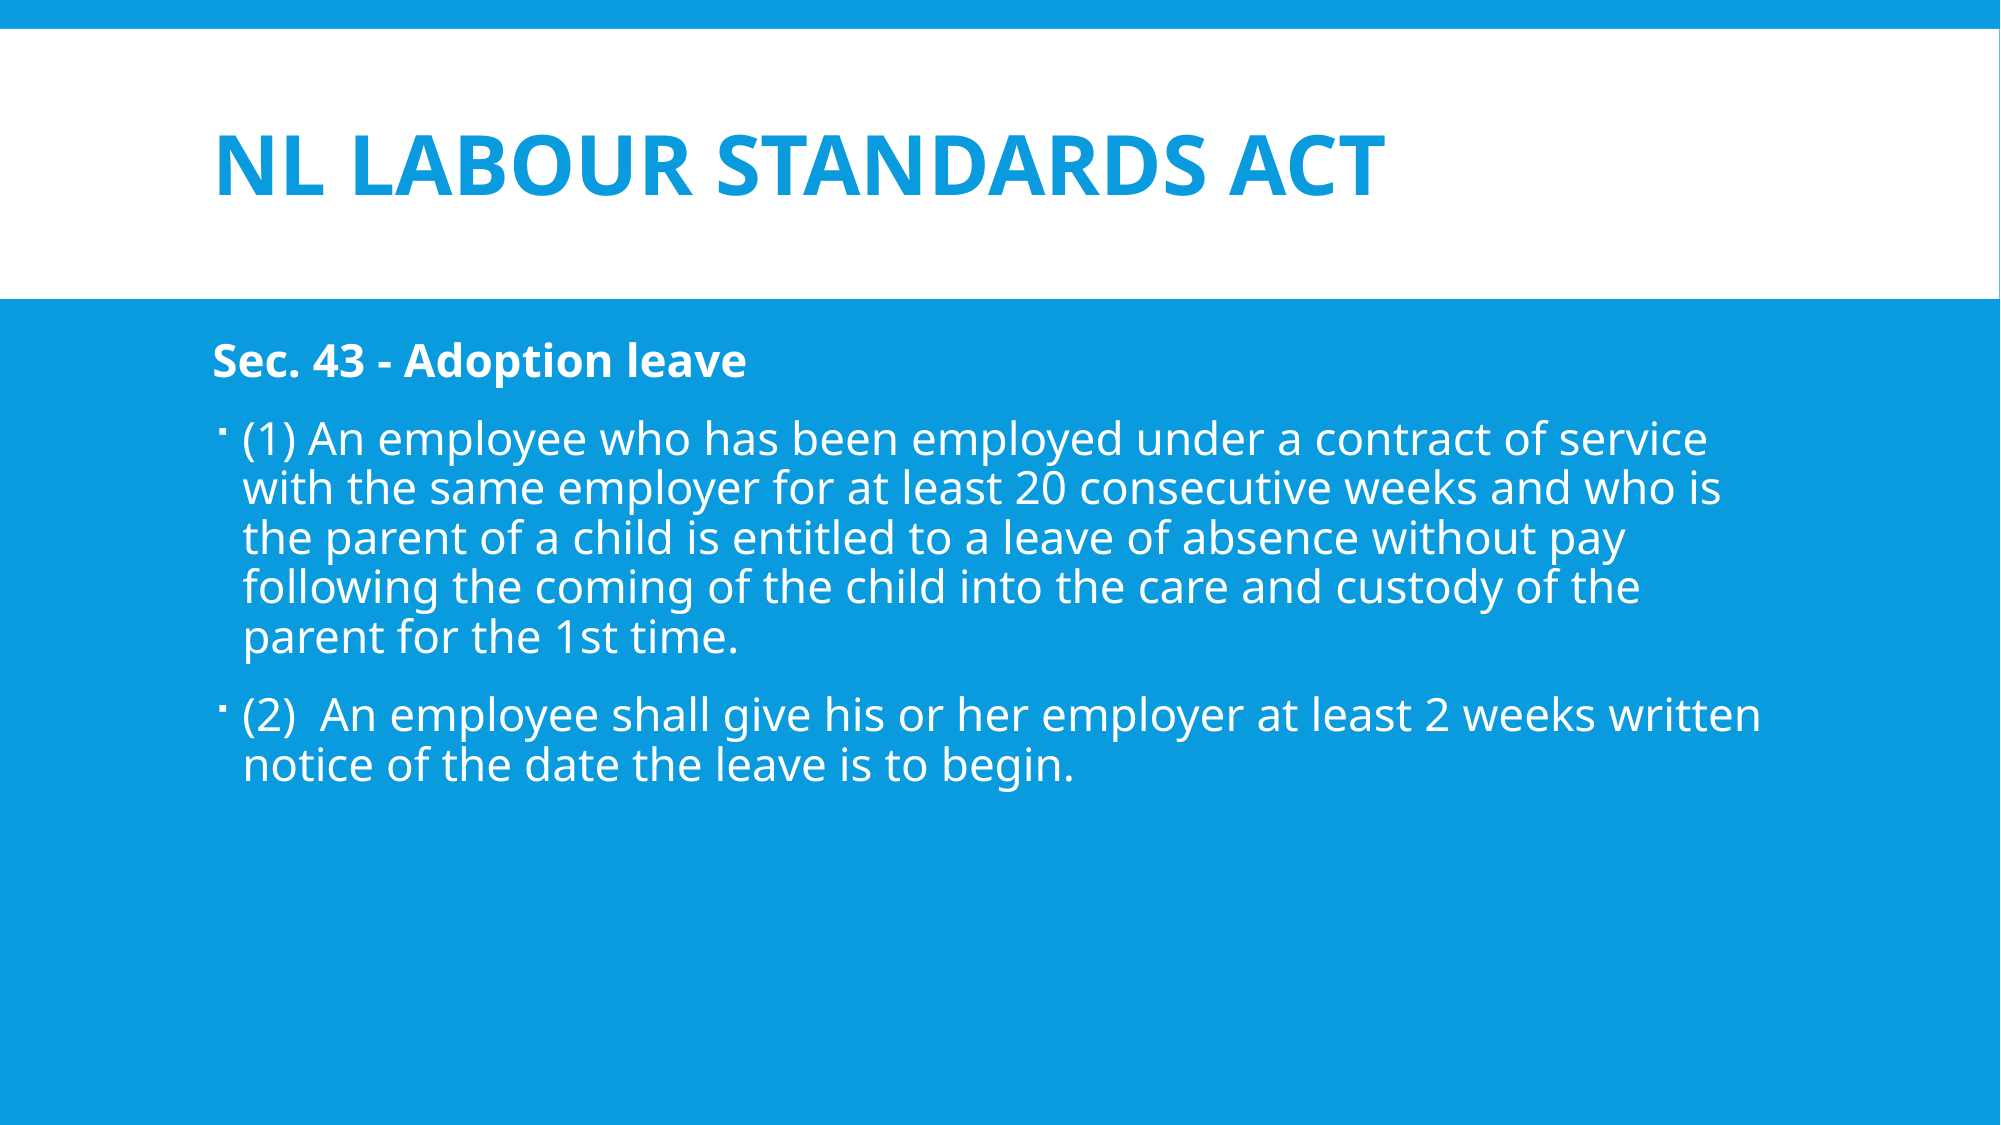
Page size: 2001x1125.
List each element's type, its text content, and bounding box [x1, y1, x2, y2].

list Sec. 43 - Adoption leave (1) An employee who has been employed under a contract of service with the same employer for at least 20 consecutive weeks and who is the parent of a child is entitled to a leave of absence without pay following the coming of the child into the care and custody of the parent for the 1st time. (2) An employee shall give his or her employer at least 2 weeks written notice of the date the leave is to begin. [197, 329, 1803, 1020]
title NL Labour Standards Act [197, 46, 1803, 295]
